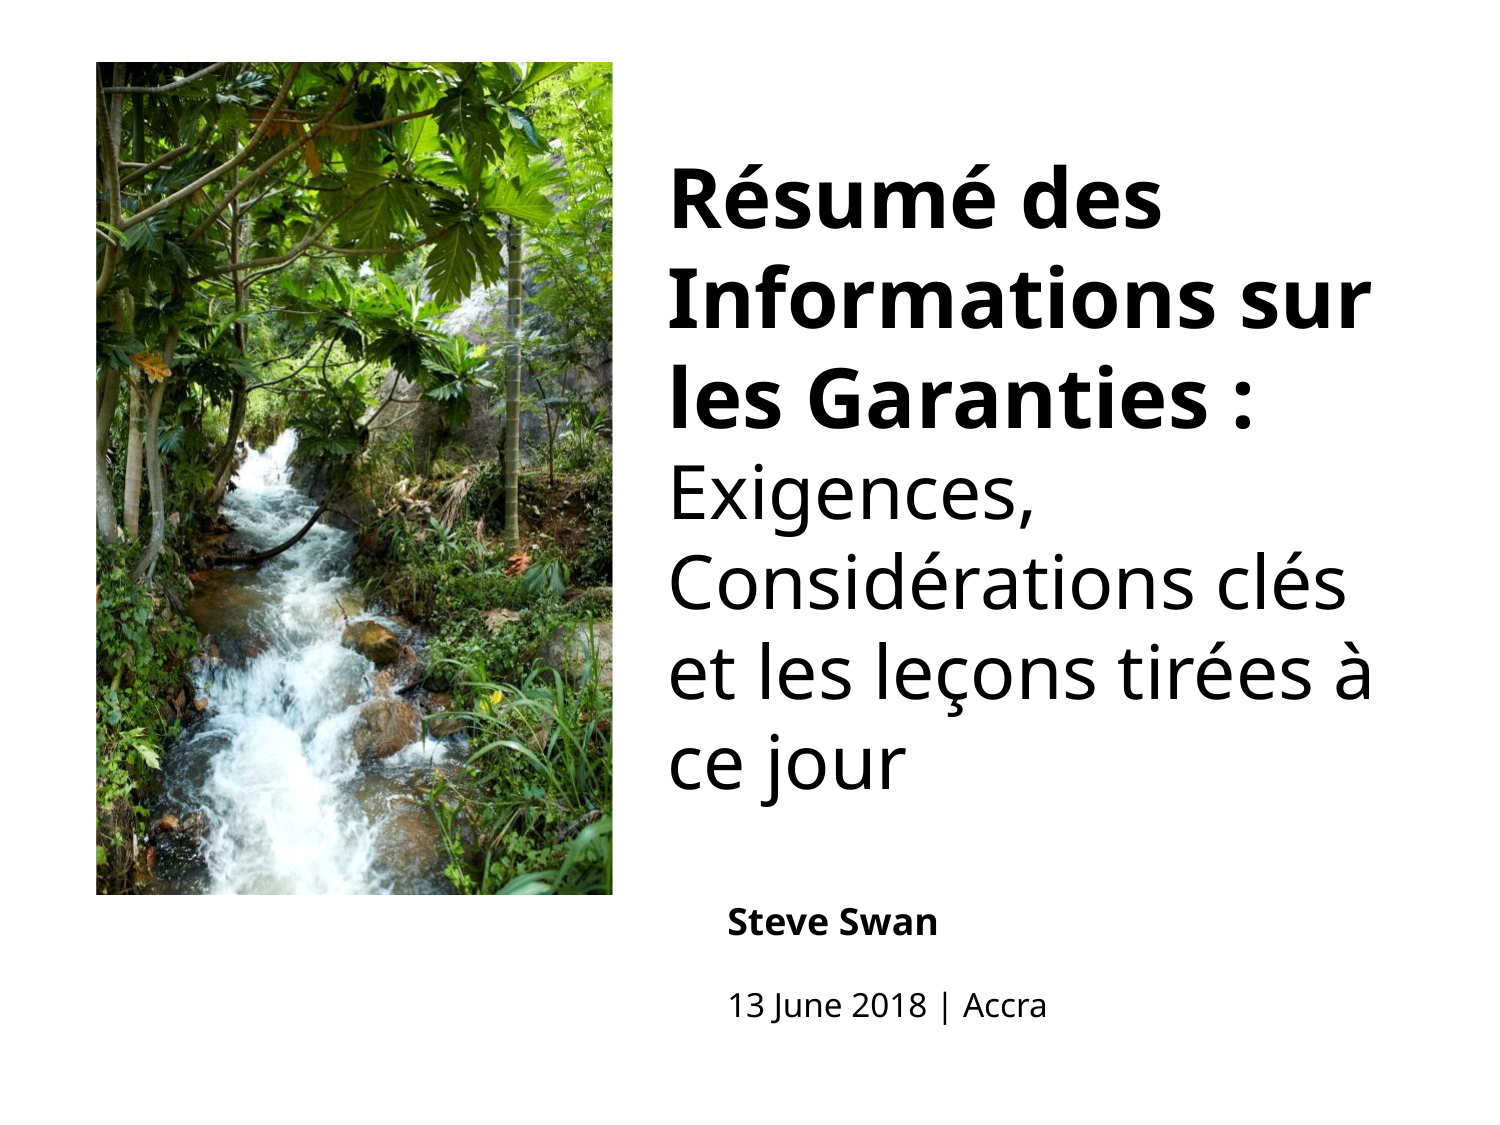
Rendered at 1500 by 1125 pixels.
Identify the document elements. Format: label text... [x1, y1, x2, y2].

title Résumé des Informations sur les Garanties : Exigences, Considérations clés et les leçons tirées à ce jour [653, 137, 1413, 450]
text_box Steve Swan [712, 890, 1300, 951]
picture [96, 62, 613, 895]
text_box 13 June 2018 | Accra [712, 976, 1300, 1031]
